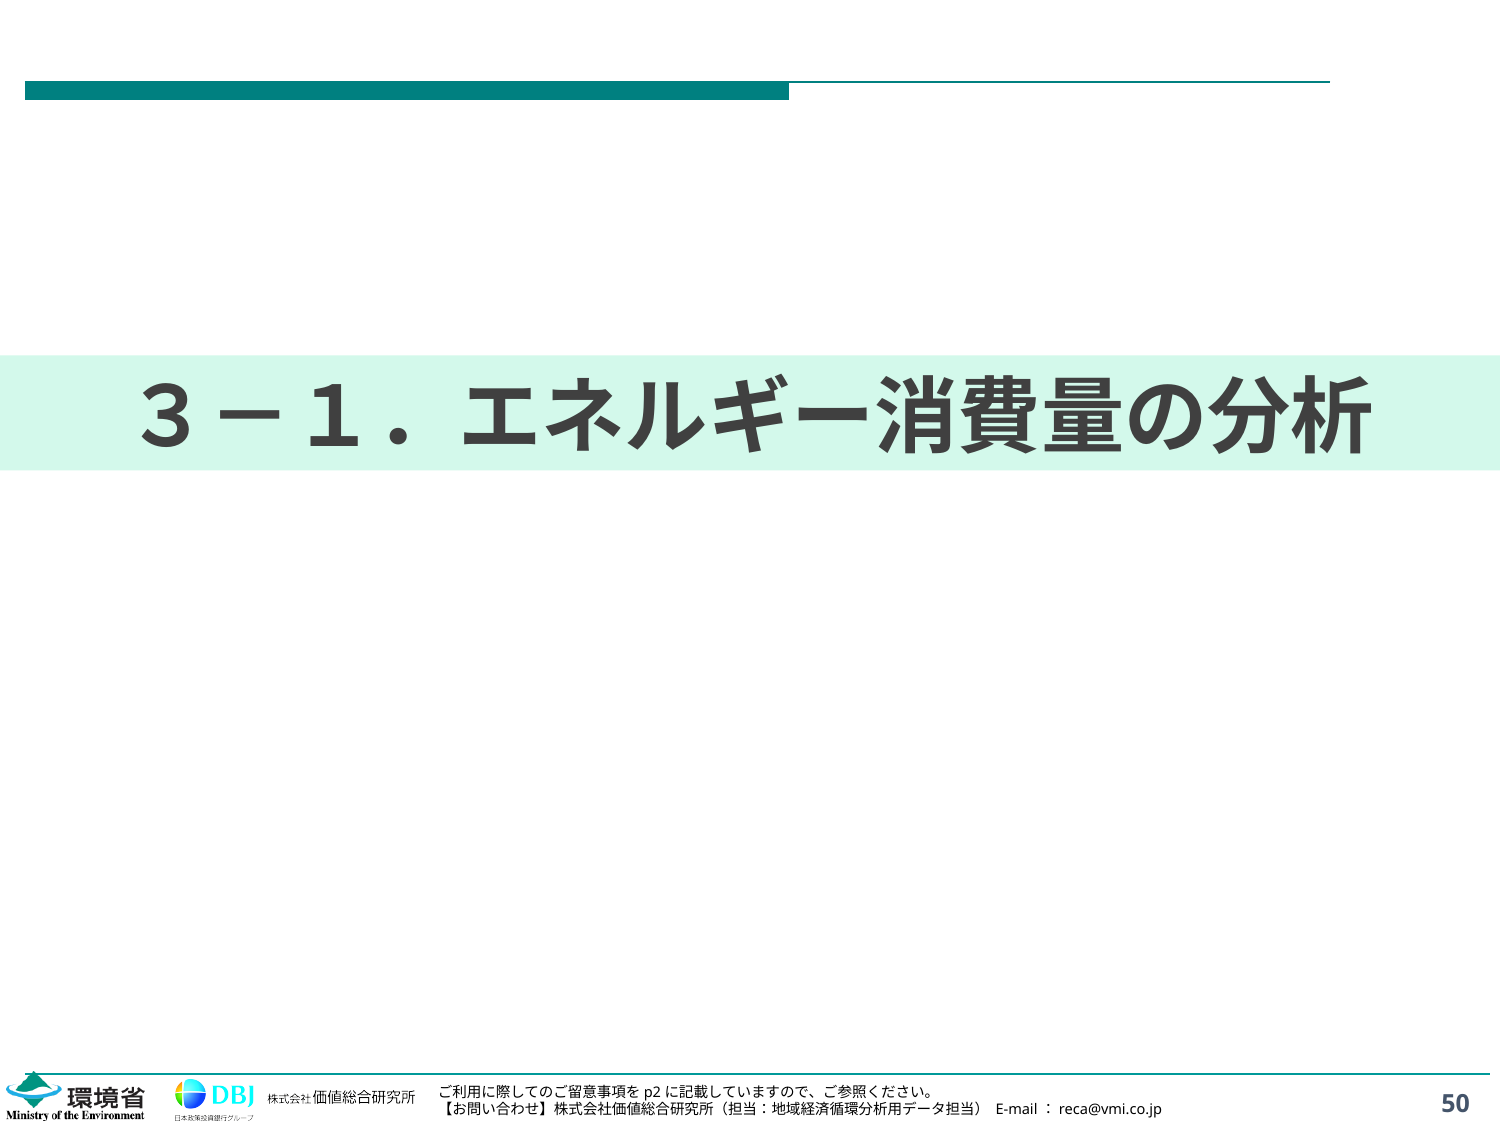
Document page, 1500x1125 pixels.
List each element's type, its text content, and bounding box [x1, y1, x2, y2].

slide_number 50 [1411, 1079, 1500, 1122]
picture [2, 1071, 148, 1125]
text_box ３－１．エネルギー消費量の分析 [0, 355, 1500, 471]
picture [171, 1075, 419, 1125]
